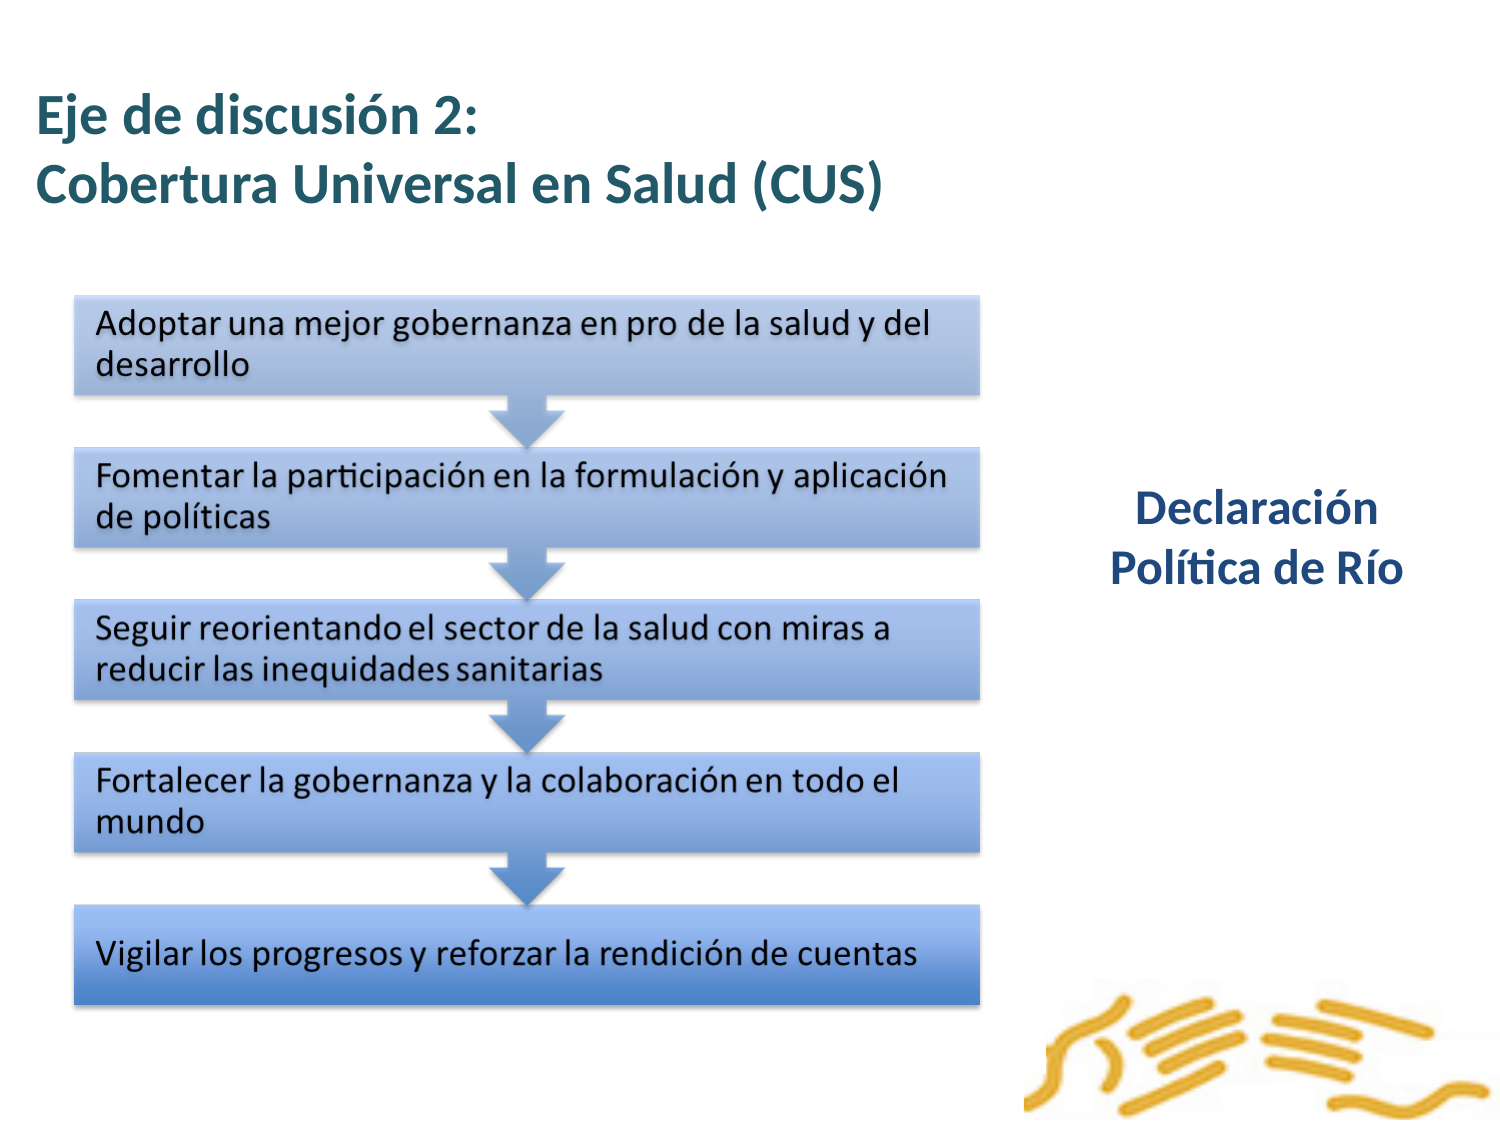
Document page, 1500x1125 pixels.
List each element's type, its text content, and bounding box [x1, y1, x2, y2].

text_box Declaración Política de Río [1082, 467, 1433, 602]
picture [1023, 979, 1500, 1120]
title Eje de discusión 2: Cobertura Universal en Salud (CUS) [36, 70, 1398, 221]
picture [65, 284, 988, 1017]
